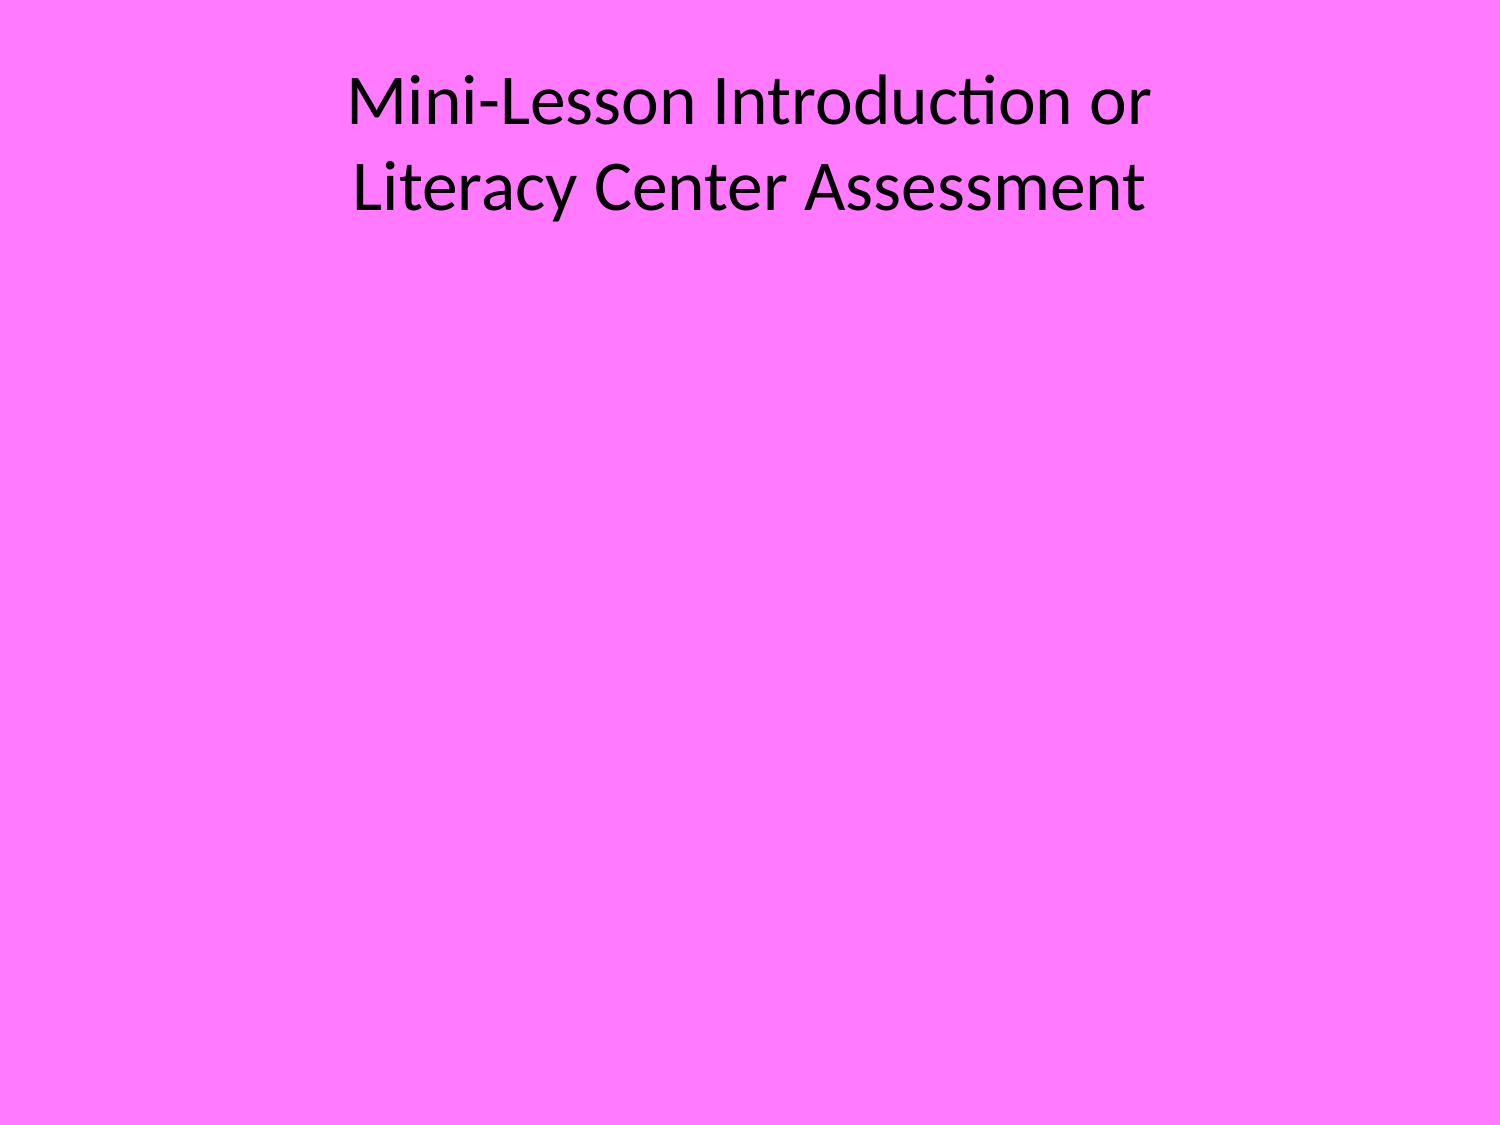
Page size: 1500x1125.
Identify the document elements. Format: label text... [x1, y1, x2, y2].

title Mini-Lesson Introduction or Literacy Center Assessment [75, 45, 1425, 233]
